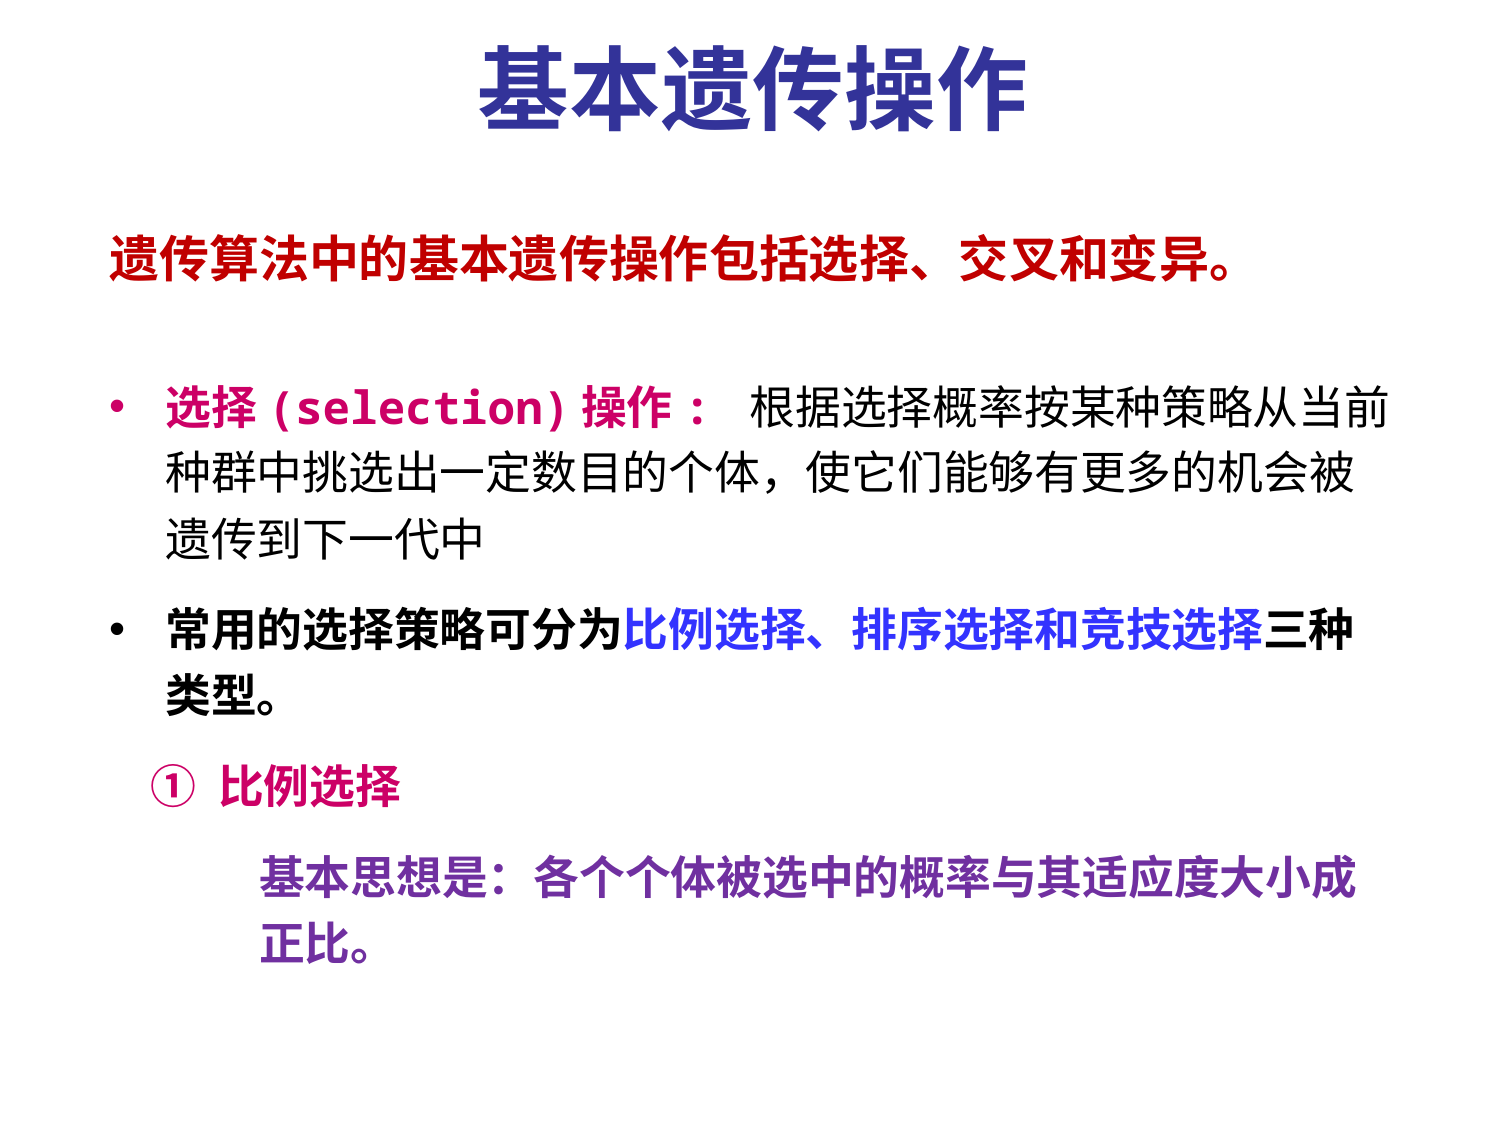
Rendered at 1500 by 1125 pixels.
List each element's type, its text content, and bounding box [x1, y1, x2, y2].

text_box 遗传算法中的基本遗传操作包括选择、交叉和变异。 选择(selection)操作: 根据选择概率按某种策略从当前种群中挑选出一定数目的个体，使它们能够有更多的机会被遗传到下一代中 常用的选择策略可分为比例选择、排序选择和竞技选择三种类型。 ① 比例选择 基本思想是：各个个体被选中的概率与其适应度大小成正比。 [94, 219, 1406, 978]
text_box 基本遗传操作 [295, 24, 1211, 150]
